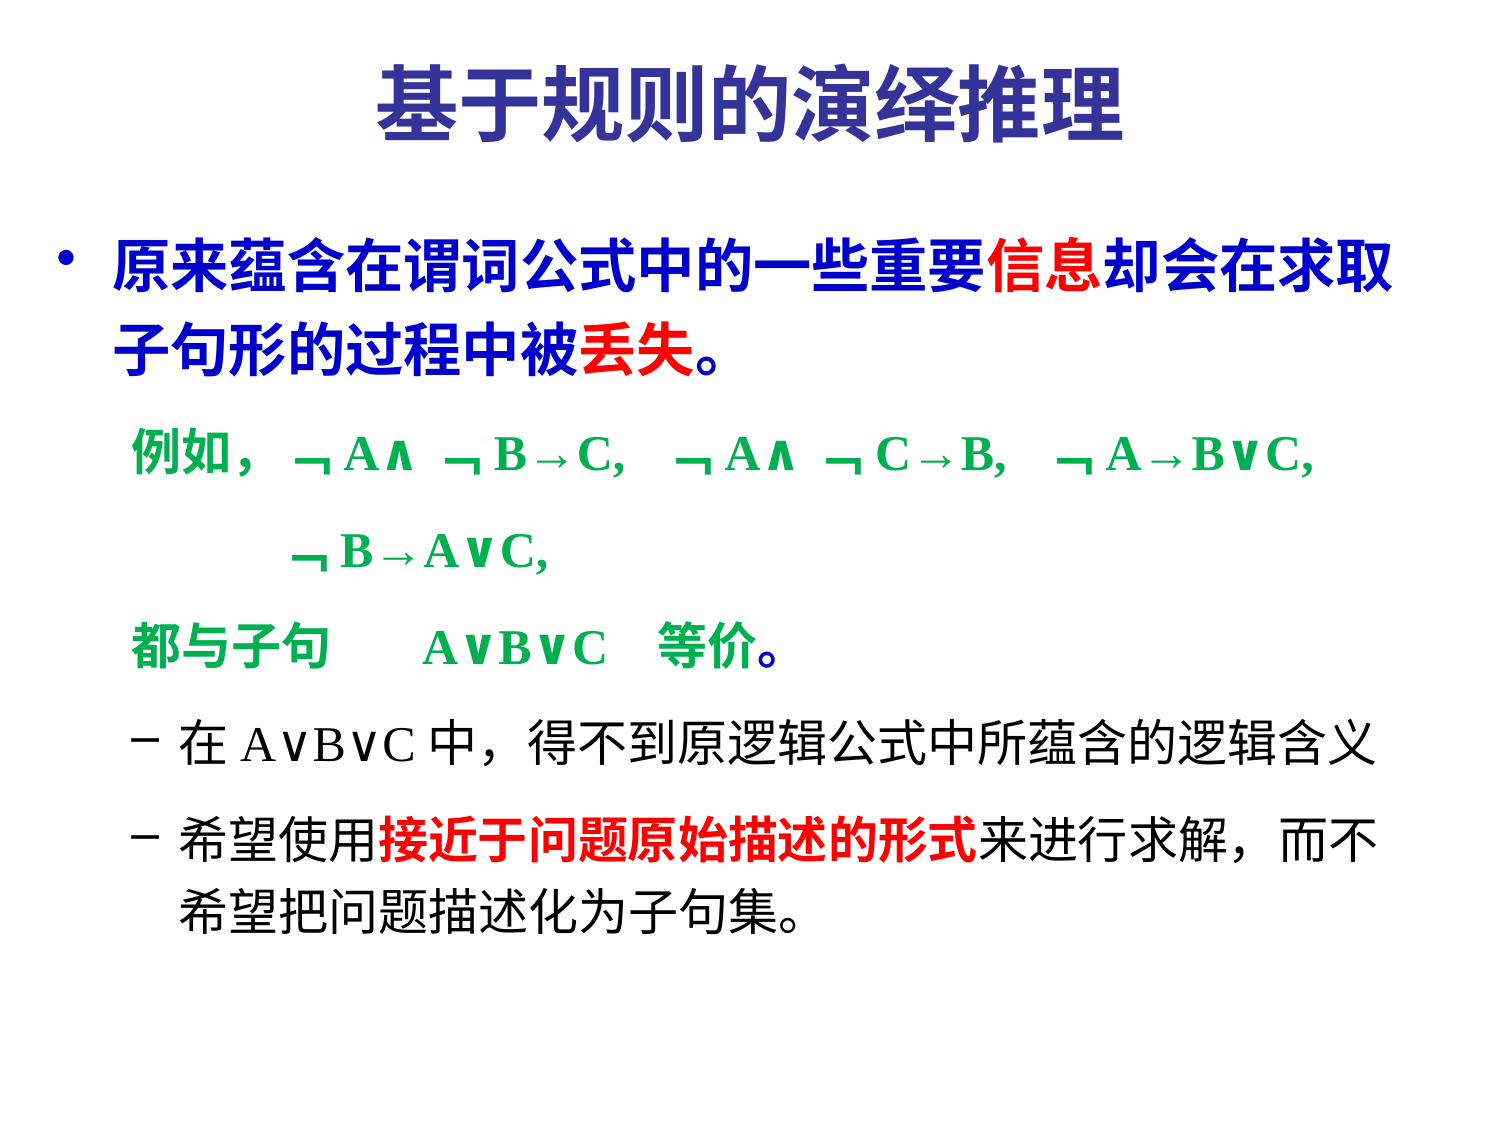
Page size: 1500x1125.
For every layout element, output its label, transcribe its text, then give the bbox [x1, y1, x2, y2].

title 基于规则的演绎推理 [75, 31, 1425, 173]
list 原来蕴含在谓词公式中的一些重要信息却会在求取子句形的过程中被丢失。 例如，﹁A∧﹁B→C, ﹁A∧﹁C→B, ﹁A→B∨C, ﹁B→A∨C, 都与子句 A∨B∨C 等价。 在A∨B∨C中，得不到原逻辑公式中所蕴含的逻辑含义 希望使用接近于问题原始描述的形式来进行求解，而不希望把问题描述化为子句集。 [41, 208, 1426, 1125]
